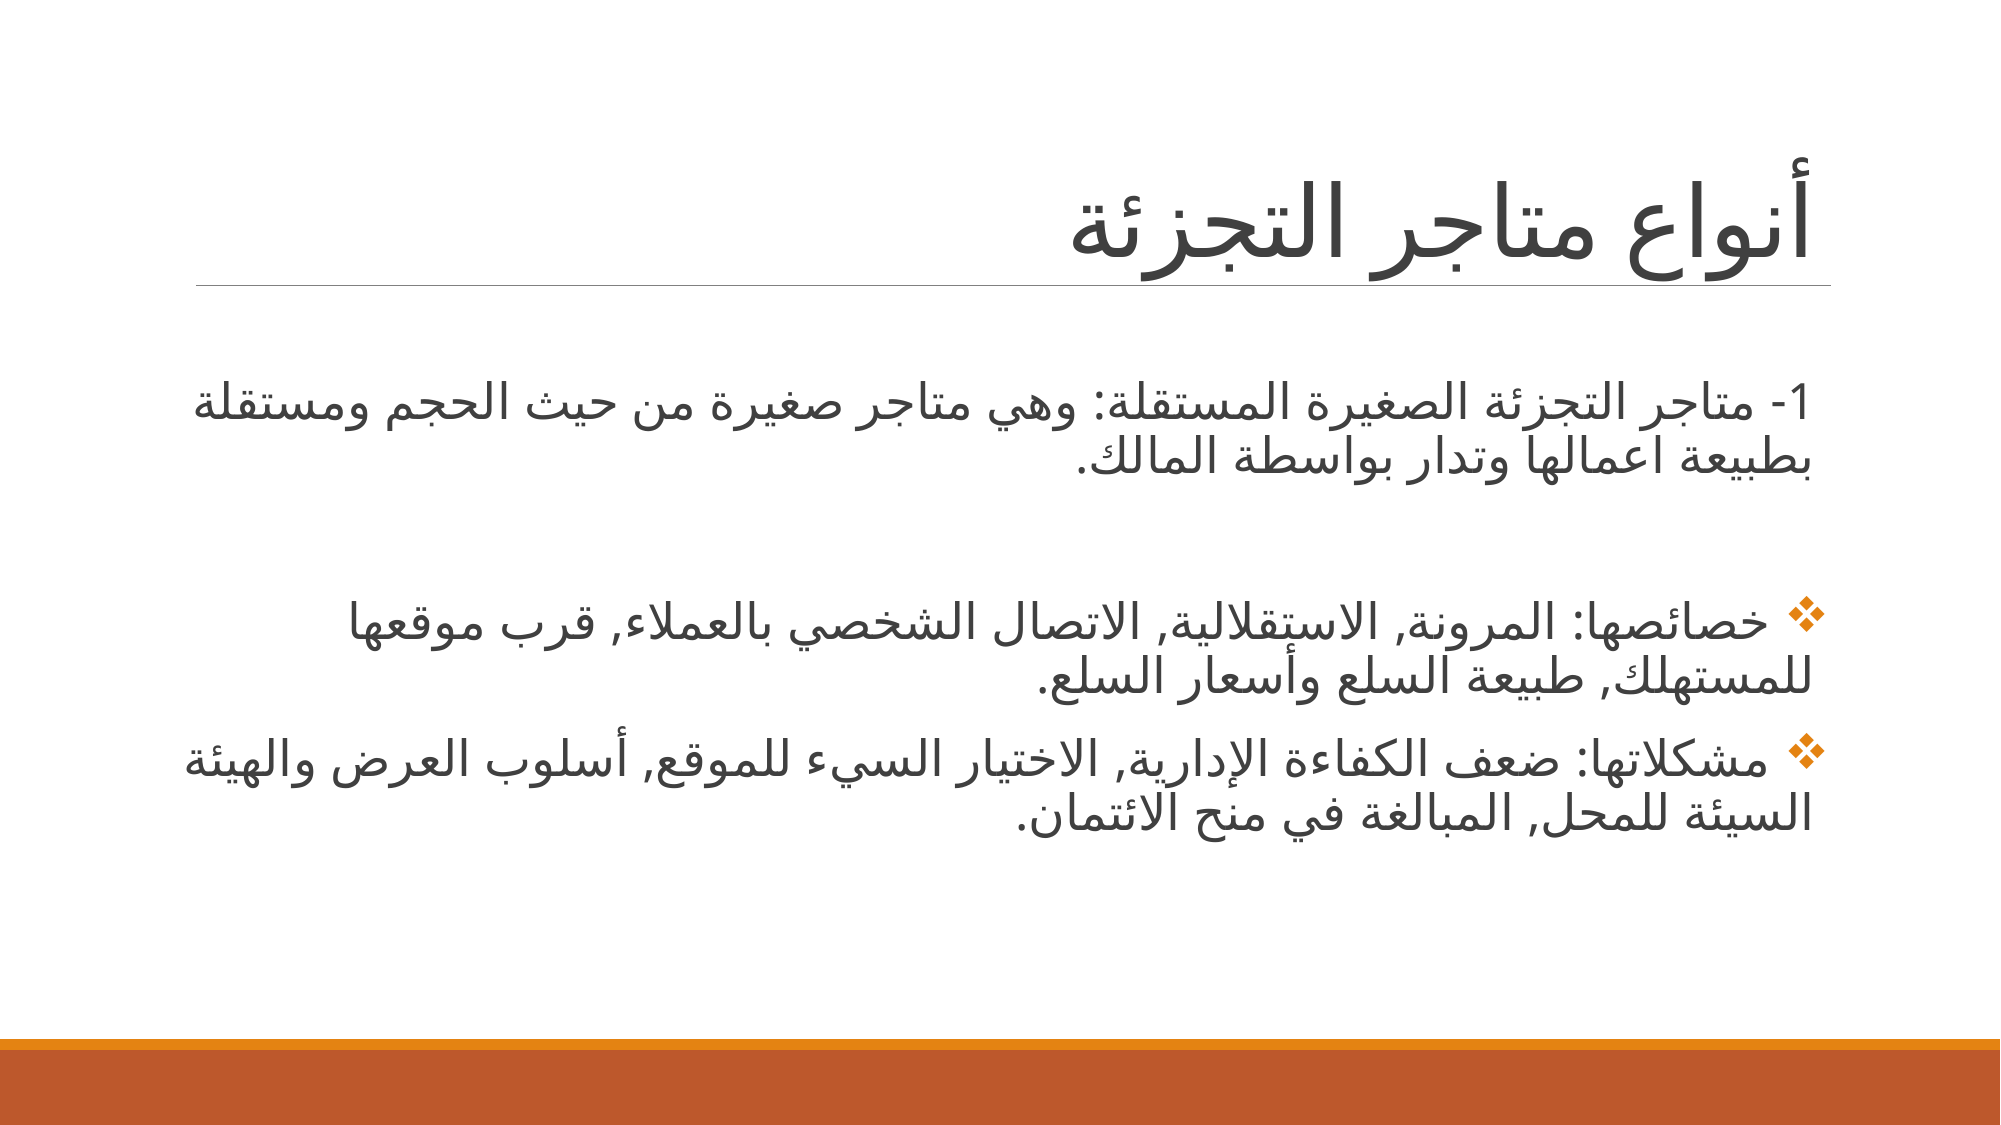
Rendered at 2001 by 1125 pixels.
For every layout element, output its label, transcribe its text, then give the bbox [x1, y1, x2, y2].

list 1- متاجر التجزئة الصغيرة المستقلة: وهي متاجر صغيرة من حيث الحجم ومستقلة بطبيعة اعمالها وتدار بواسطة المالك. خصائصها: المرونة, الاستقلالية, الاتصال الشخصي بالعملاء, قرب موقعها للمستهلك, طبيعة السلع وأسعار السلع. مشكلاتها: ضعف الكفاءة الإدارية, الاختيار السيء للموقع, أسلوب العرض والهيئة السيئة للمحل, المبالغة في منح الائتمان. [180, 368, 1830, 963]
title أنواع متاجر التجزئة [180, 47, 1830, 285]
